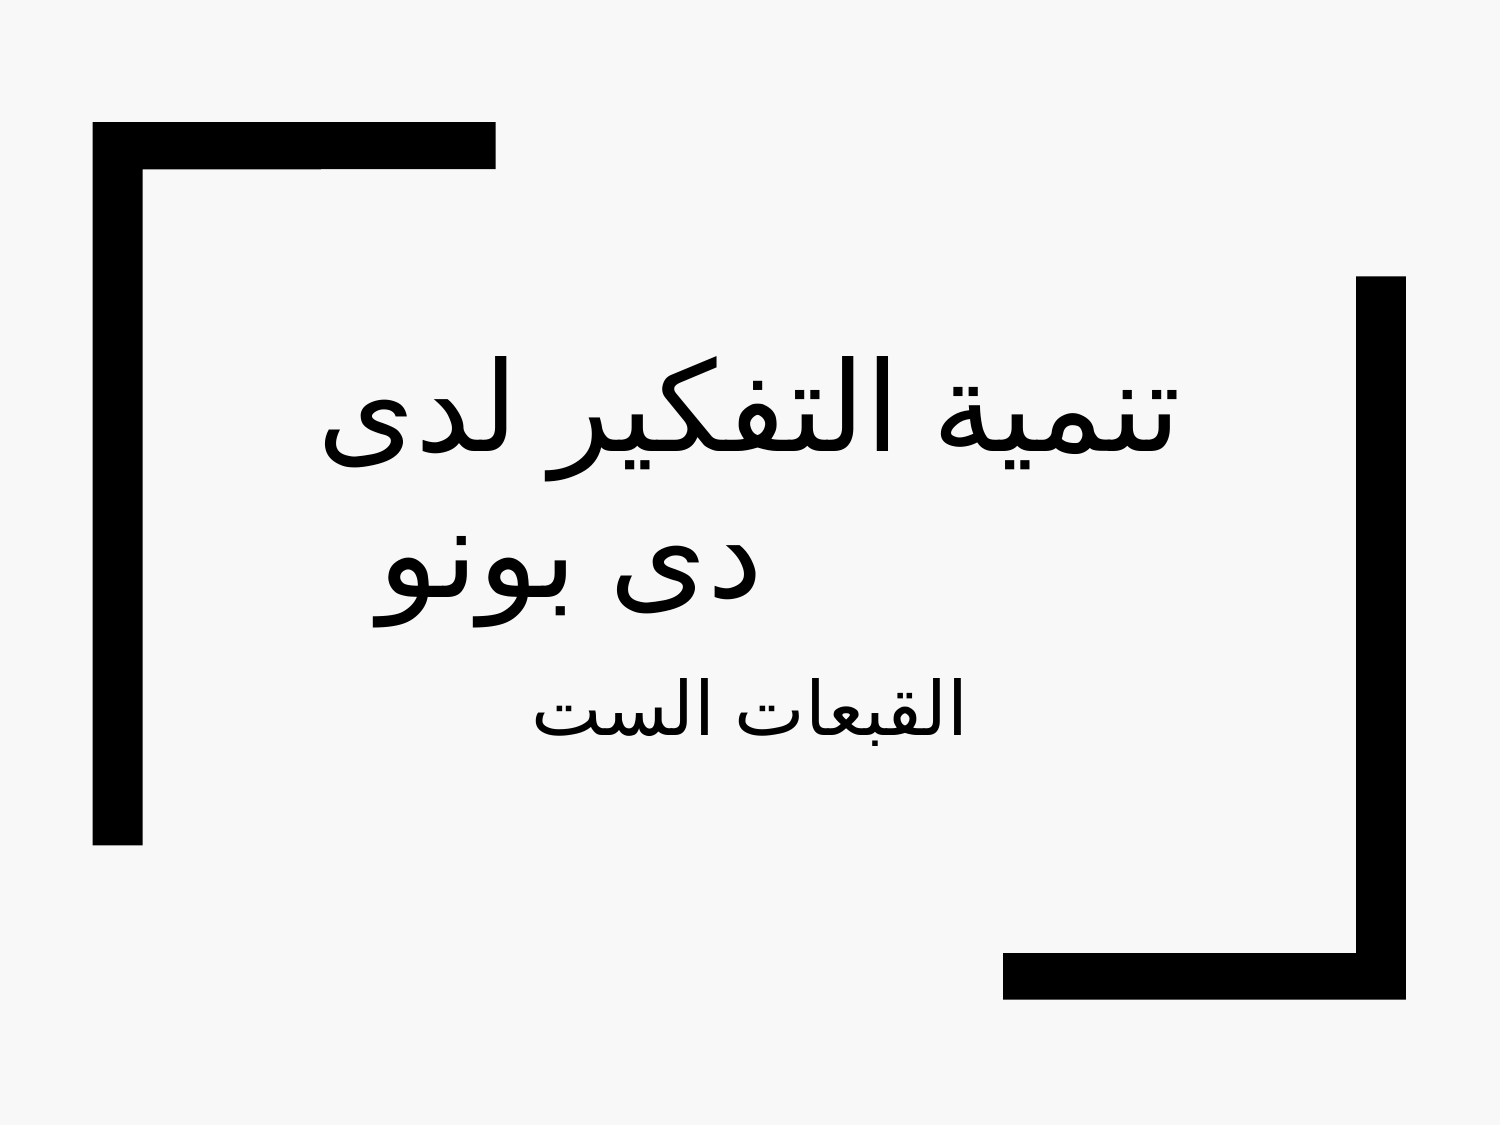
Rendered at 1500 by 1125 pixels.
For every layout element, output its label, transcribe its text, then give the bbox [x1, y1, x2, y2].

list القبعات الست [329, 648, 1171, 828]
title تنمية التفكير لدى دى بونو [235, 292, 1265, 638]
